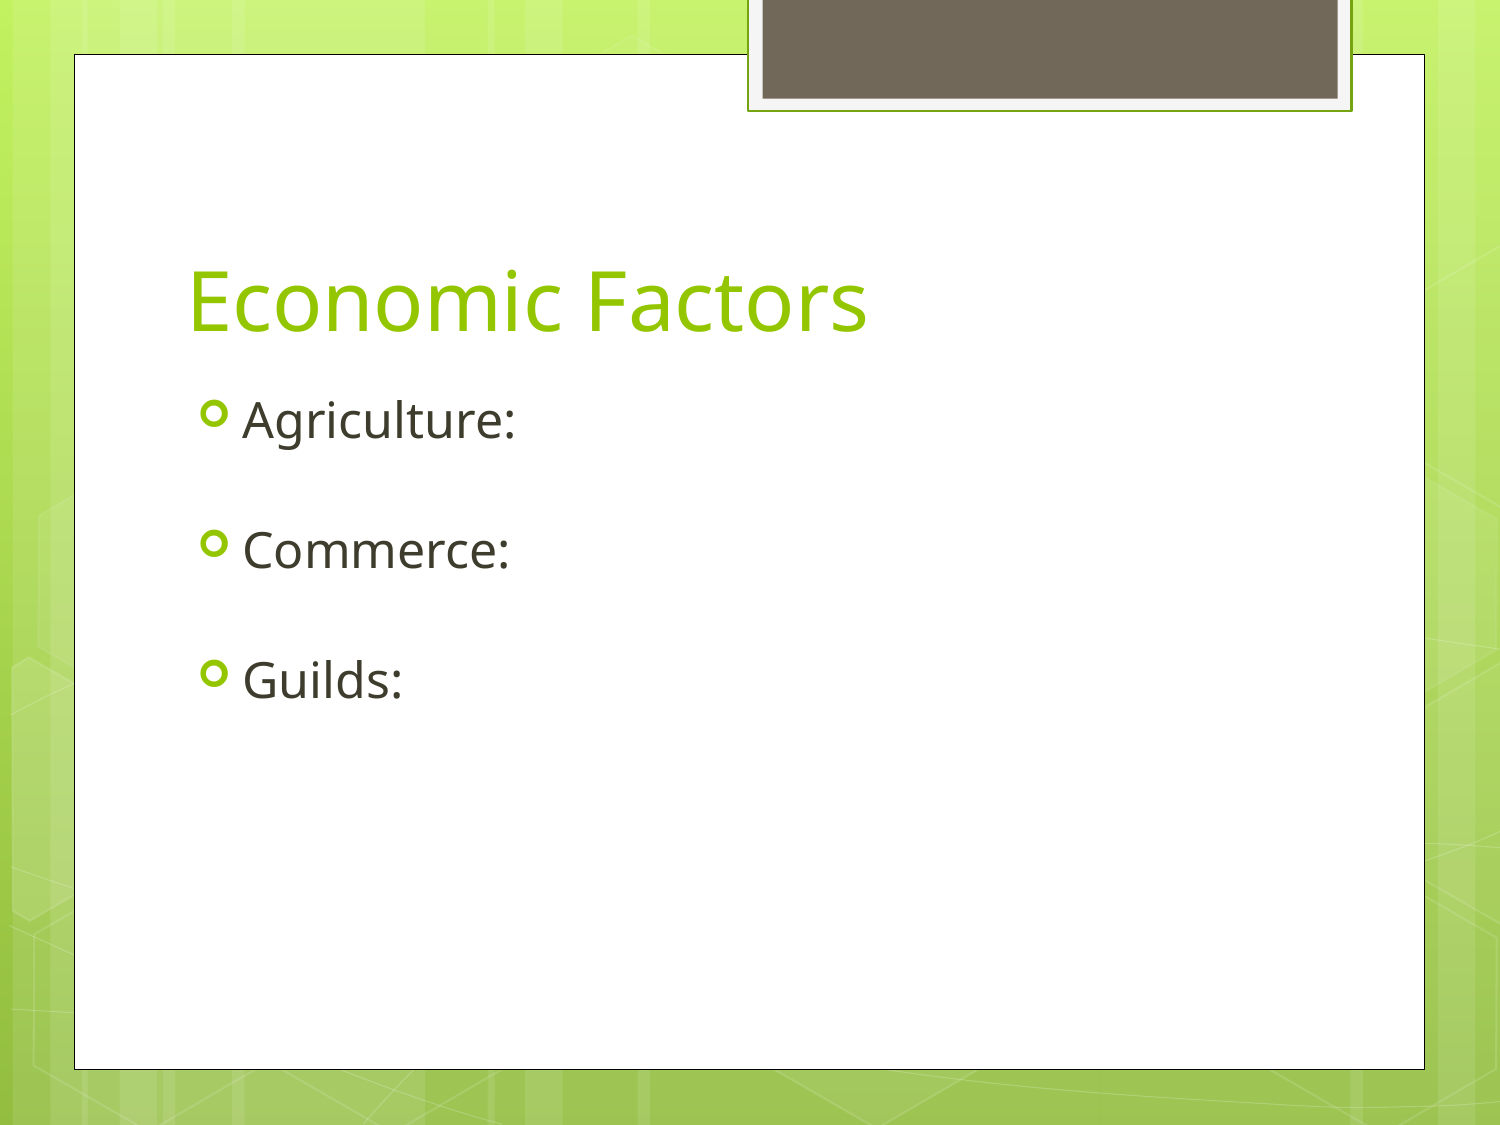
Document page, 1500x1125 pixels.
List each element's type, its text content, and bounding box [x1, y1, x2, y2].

title Economic Factors [171, 168, 1324, 357]
list Agriculture: Commerce: Guilds: [171, 381, 1283, 957]
